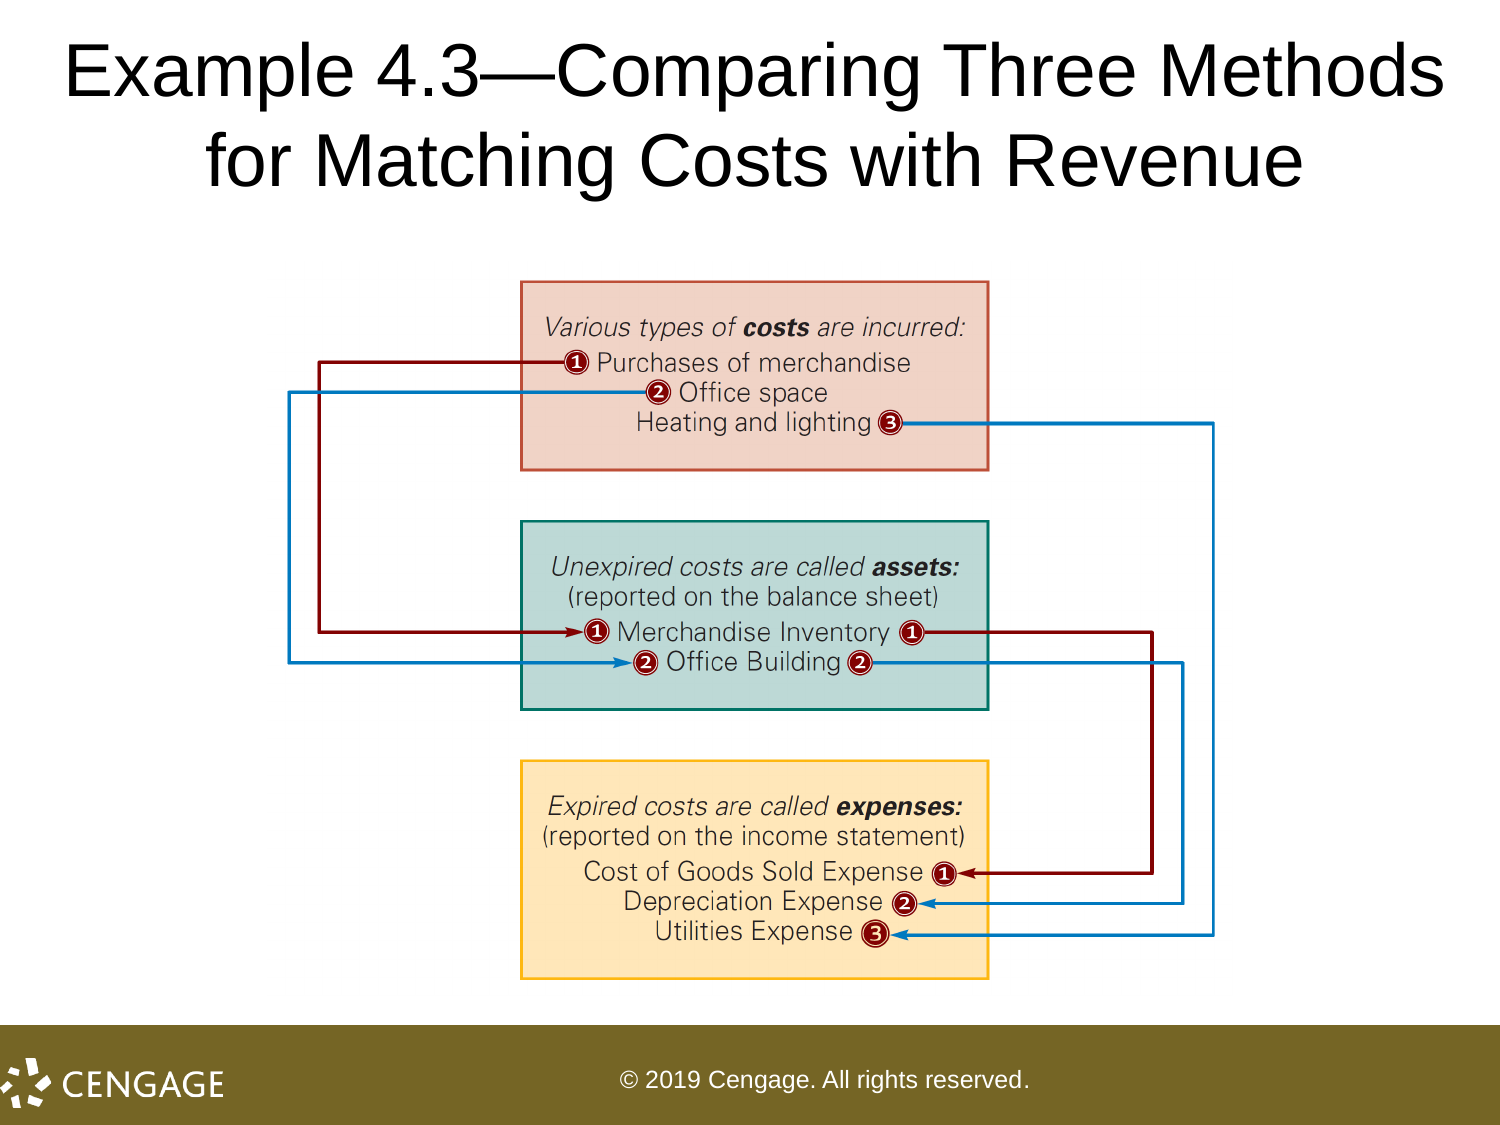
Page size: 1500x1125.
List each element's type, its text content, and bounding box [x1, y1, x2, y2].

picture [267, 261, 1233, 996]
title Example 4.3—Comparing Three Methods for Matching Costs with Revenue [35, 15, 1477, 207]
picture [0, 1058, 223, 1108]
